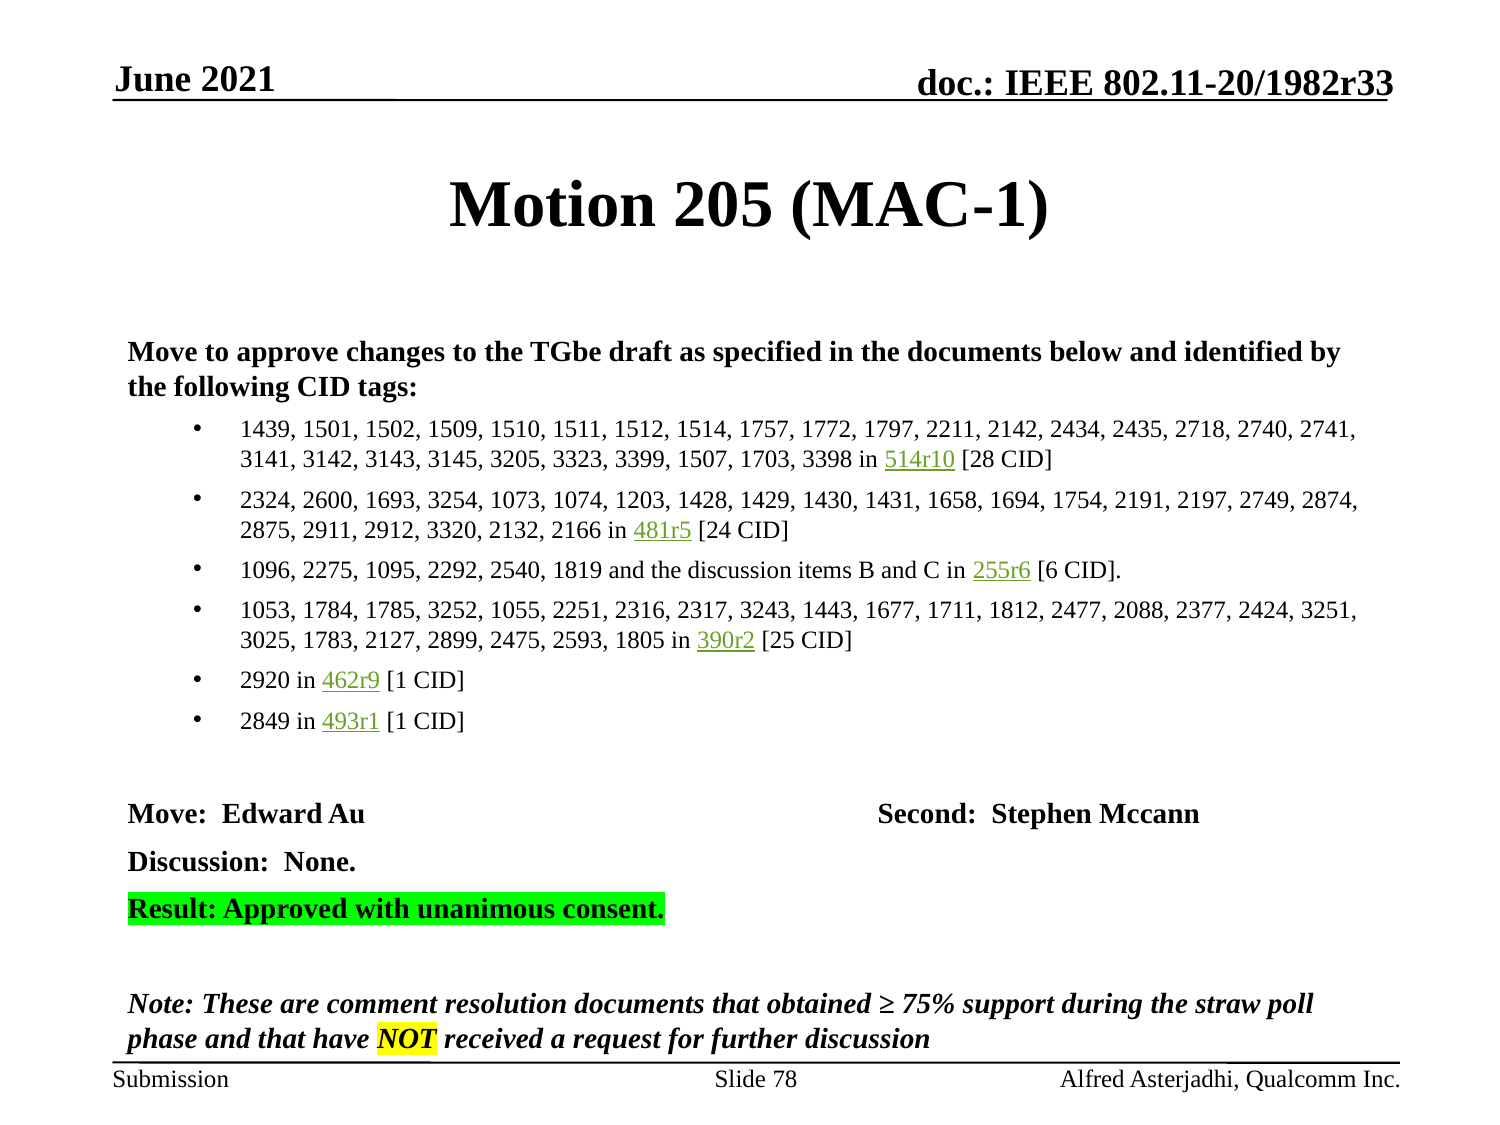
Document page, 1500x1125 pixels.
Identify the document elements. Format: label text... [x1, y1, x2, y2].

list Move to approve changes to the TGbe draft as specified in the documents below and identified by the following CID tags: 1439, 1501, 1502, 1509, 1510, 1511, 1512, 1514, 1757, 1772, 1797, 2211, 2142, 2434, 2435, 2718, 2740, 2741, 3141, 3142, 3143, 3145, 3205, 3323, 3399, 1507, 1703, 3398 in 514r10 [28 CID] 2324, 2600, 1693, 3254, 1073, 1074, 1203, 1428, 1429, 1430, 1431, 1658, 1694, 1754, 2191, 2197, 2749, 2874, 2875, 2911, 2912, 3320, 2132, 2166 in 481r5 [24 CID] 1096, 2275, 1095, 2292, 2540, 1819 and the discussion items B and C in 255r6 [6 CID]. 1053, 1784, 1785, 3252, 1055, 2251, 2316, 2317, 3243, 1443, 1677, 1711, 1812, 2477, 2088, 2377, 2424, 3251, 3025, 1783, 2127, 2899, 2475, 2593, 1805 in 390r2 [25 CID] 2920 in 462r9 [1 CID] 2849 in 493r1 [1 CID] Move: Edward Au Second: Stephen Mccann Discussion: None. Result: Approved with unanimous consent. Note: These are comment resolution documents that obtained ≥ 75% support during the straw poll phase and that have NOT received a request for further discussion [112, 324, 1388, 1063]
slide_number Slide 78 [712, 1061, 800, 1123]
footer Alfred Asterjadhi, Qualcomm Inc. [878, 1061, 1402, 1093]
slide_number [114, 54, 423, 100]
title Motion 205 (MAC-1) [112, 112, 1388, 288]
